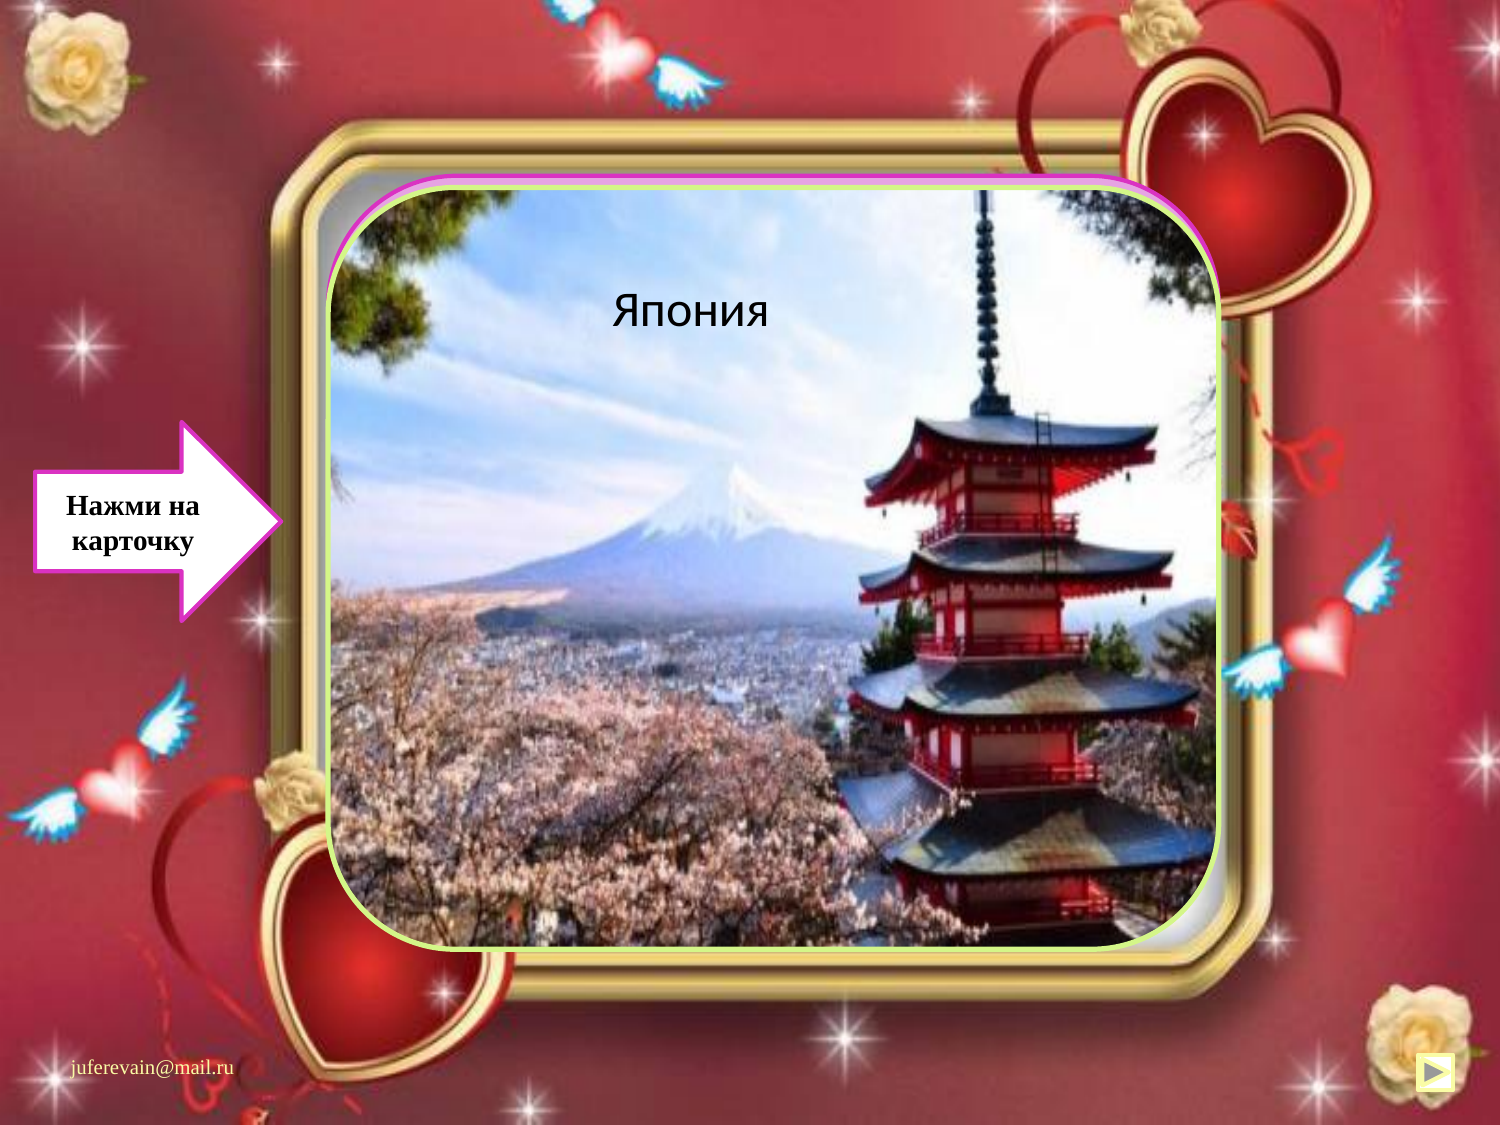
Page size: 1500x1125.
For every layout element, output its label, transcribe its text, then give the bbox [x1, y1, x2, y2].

text_box [326, 174, 1221, 951]
text_box [1416, 1053, 1455, 1092]
text_box Нажми на карточку [33, 419, 284, 624]
text_box Япония [597, 269, 868, 345]
picture [0, 0, 1500, 1125]
